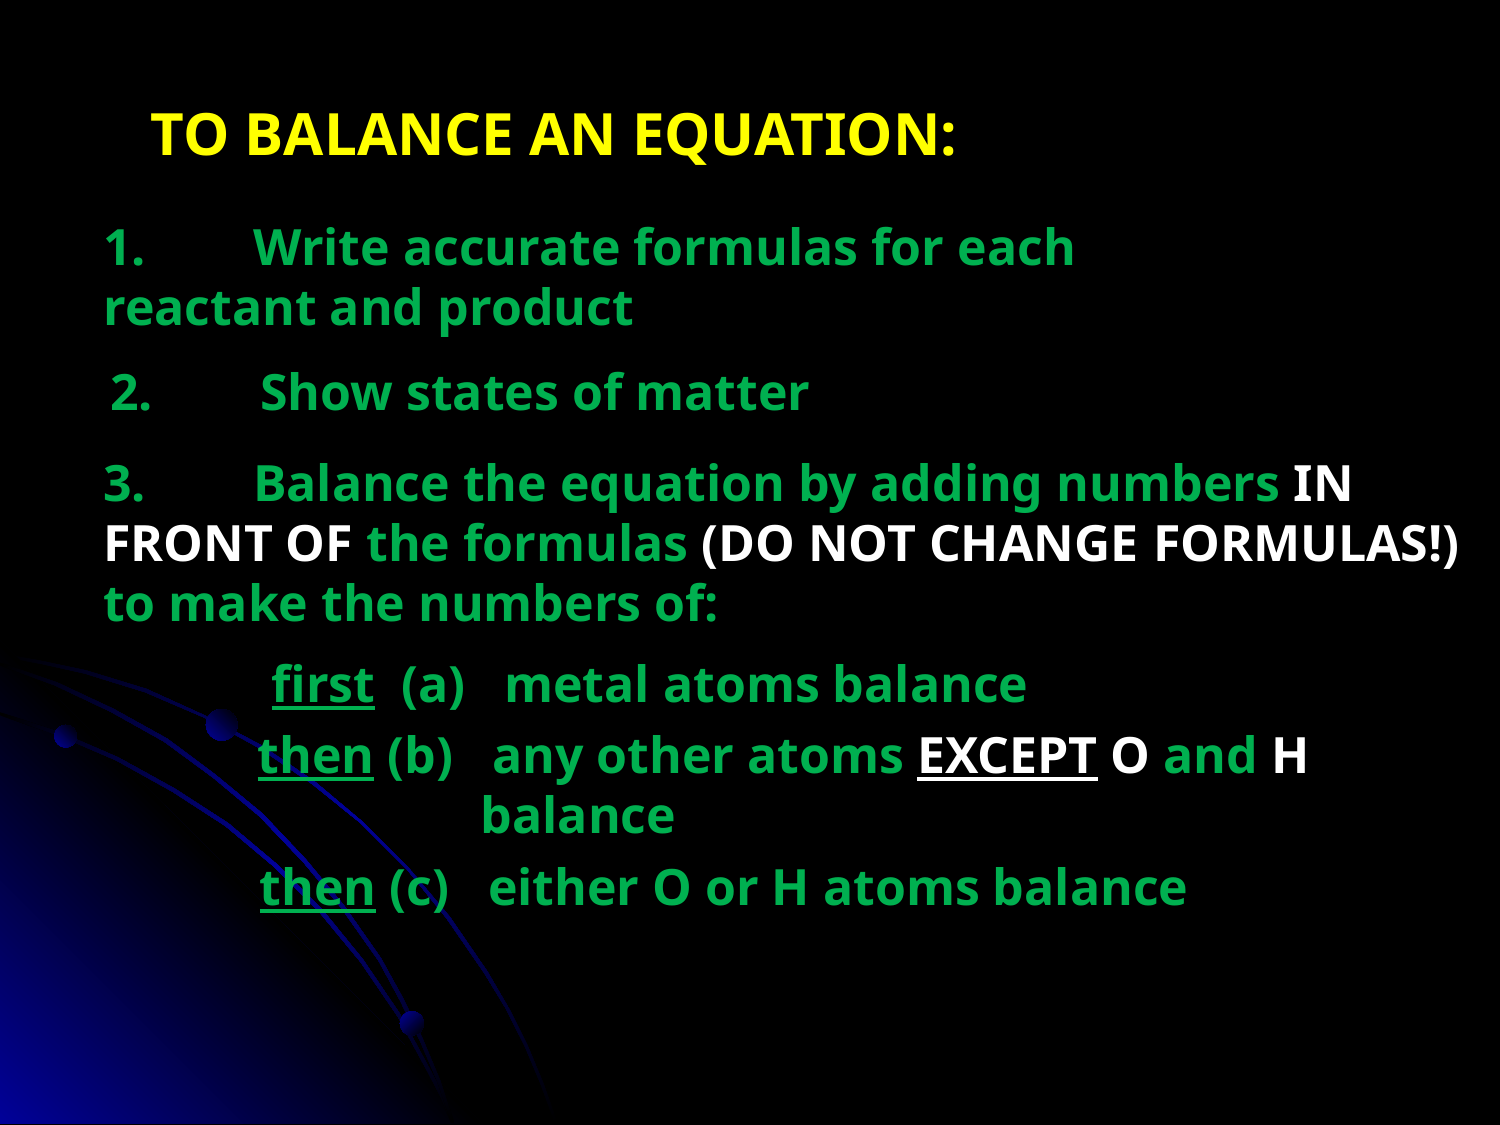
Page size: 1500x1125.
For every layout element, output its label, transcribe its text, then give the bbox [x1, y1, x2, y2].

text_box 2. Show states of matter [95, 353, 826, 421]
text_box first (a) metal atoms balance [256, 645, 1044, 713]
text_box 1. Write accurate formulas for each reactant and product [88, 208, 1191, 336]
text_box then (c) either O or H atoms balance [123, 847, 1412, 916]
text_box 3. Balance the equation by adding numbers IN FRONT OF the formulas (DO NOT CHANGE FORMULAS!) to make the numbers of: [88, 444, 1495, 632]
text_box TO BALANCE AN EQUATION: [136, 90, 973, 168]
text_box then (b) any other atoms EXCEPT O and H balance [215, 716, 1419, 844]
